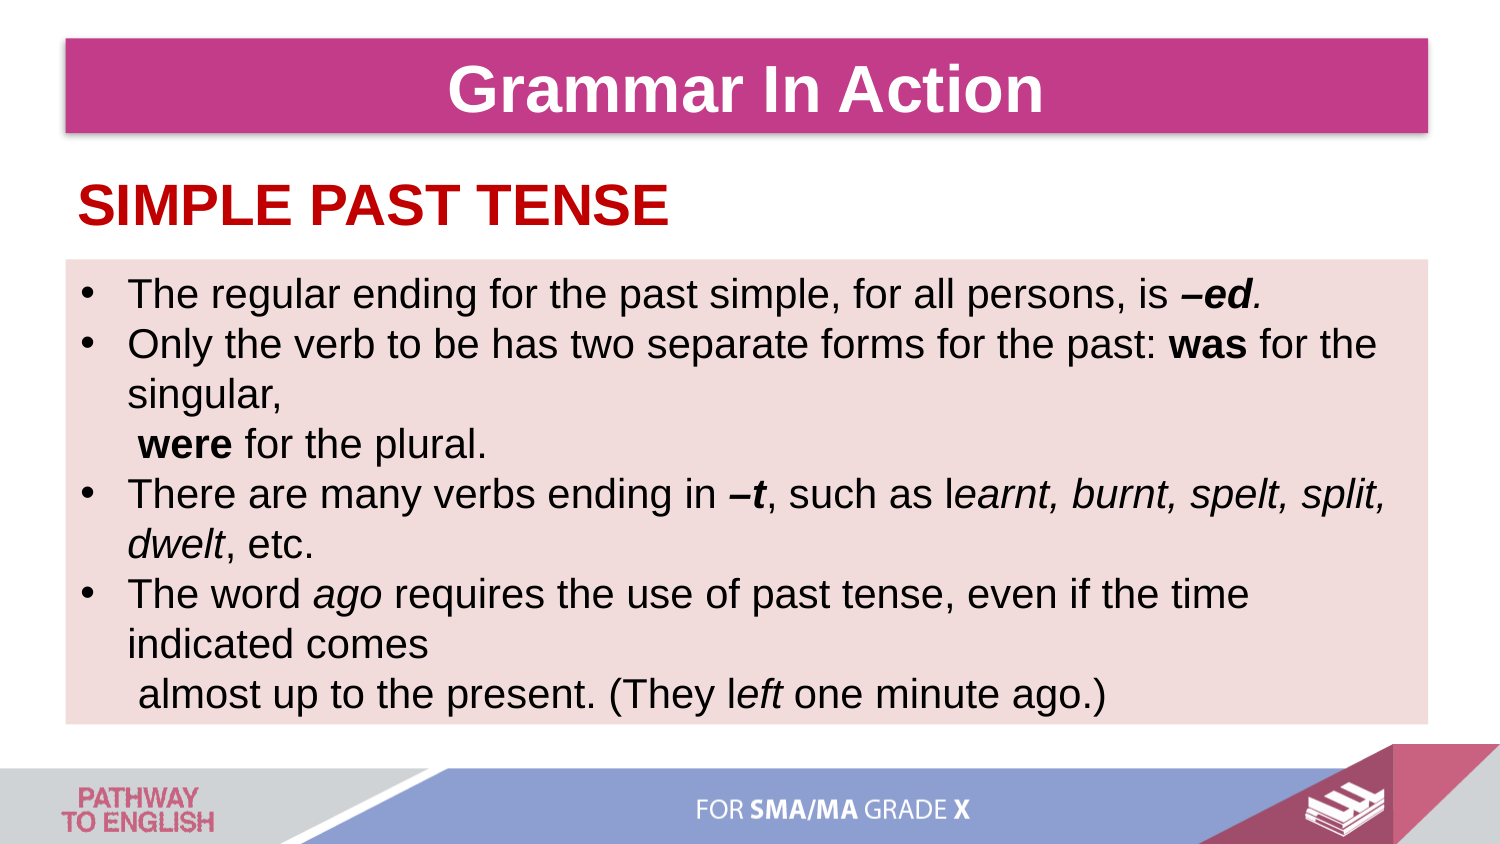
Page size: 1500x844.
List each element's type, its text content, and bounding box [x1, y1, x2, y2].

picture [0, 744, 1500, 844]
text_box SIMPLE PAST TENSE [60, 157, 775, 246]
text_box The regular ending for the past simple, for all persons, is –ed. Only the verb to be has two separate forms for the past: was for the singular, were for the plural. There are many verbs ending in –t, such as learnt, burnt, spelt, split, dwelt, etc. The word ago requires the use of past tense, even if the time indicated comes almost up to the present. (They left one minute ago.) [65, 259, 1429, 725]
text_box Grammar In Action [65, 38, 1429, 134]
